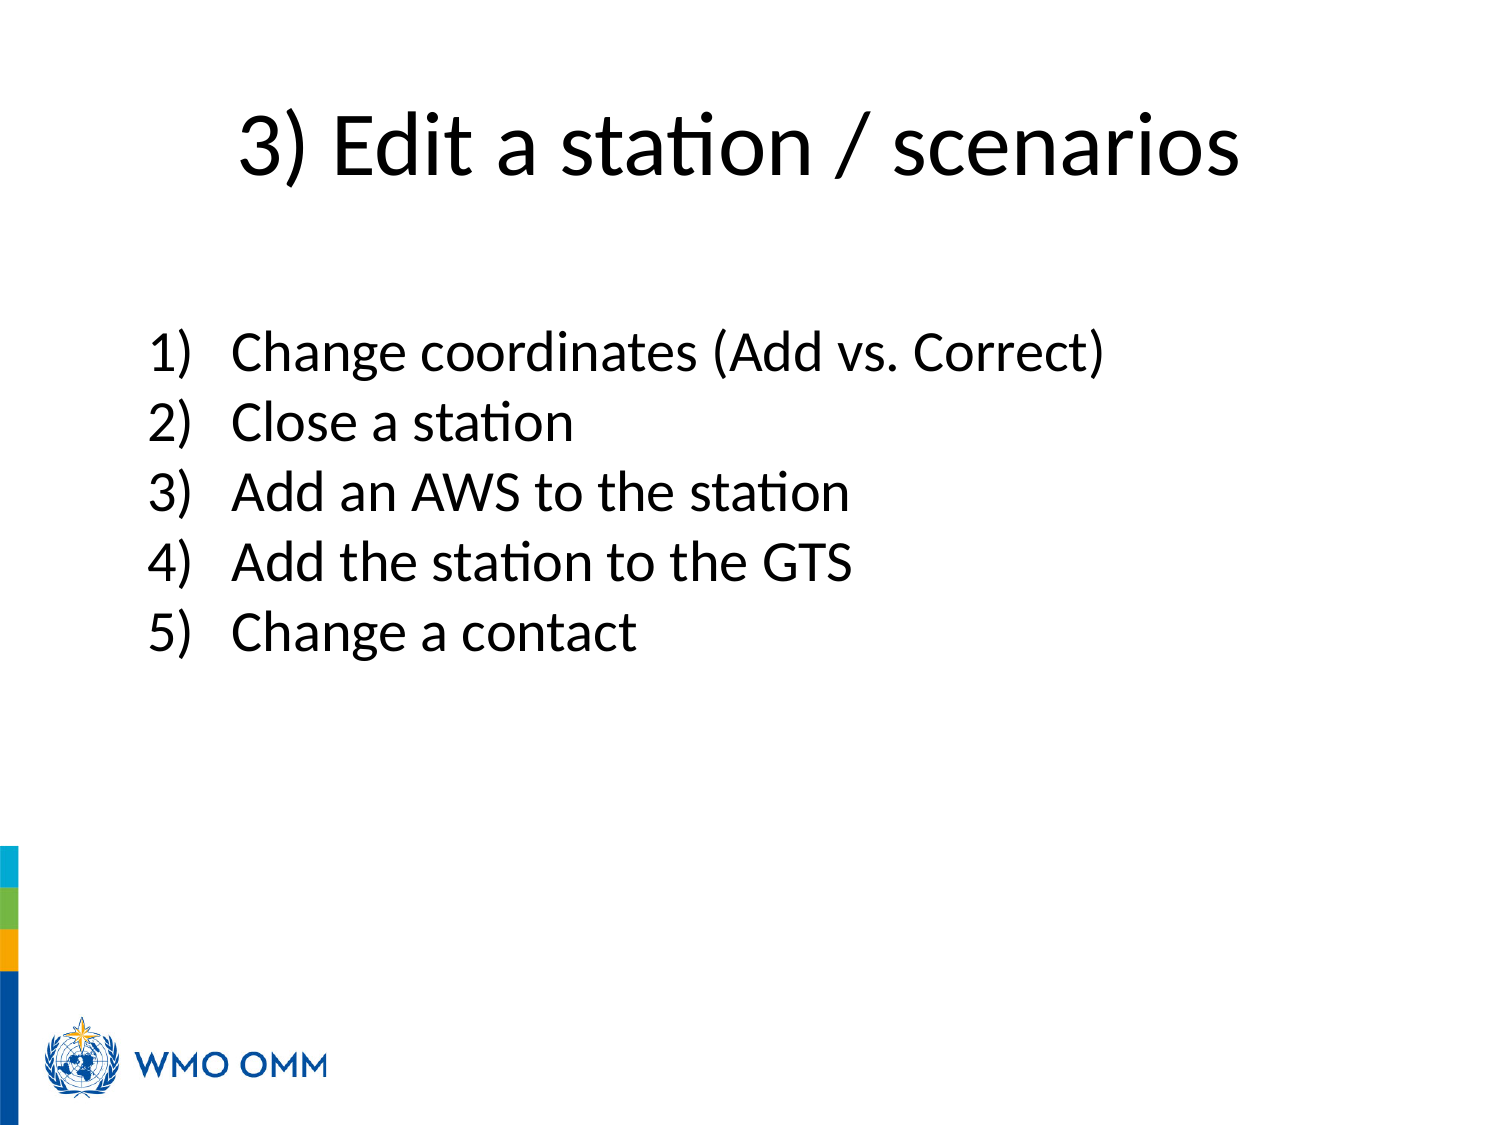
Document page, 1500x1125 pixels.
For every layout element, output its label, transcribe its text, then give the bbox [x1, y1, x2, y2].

picture [0, 845, 327, 1125]
title 3) Edit a station / scenarios [75, 45, 1425, 233]
text_box Change coordinates (Add vs. Correct) Close a station Add an AWS to the station Add the station to the GTS Change a contact [132, 305, 1361, 671]
